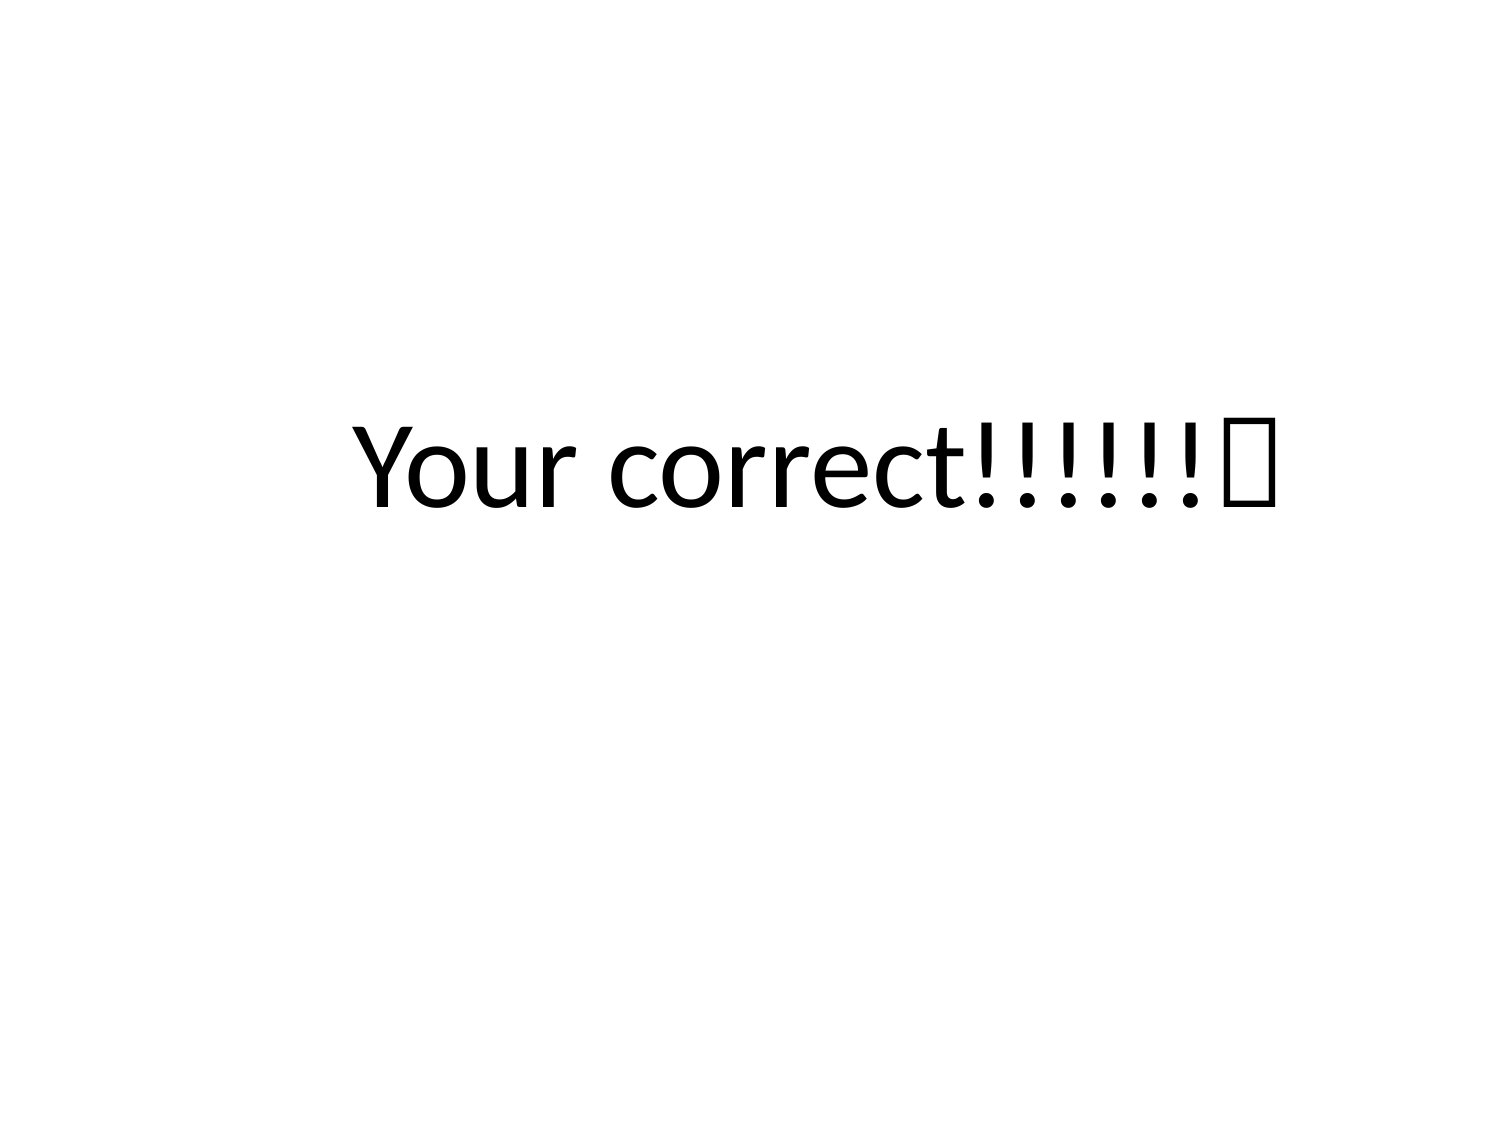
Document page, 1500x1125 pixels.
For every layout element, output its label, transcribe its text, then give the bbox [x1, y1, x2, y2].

list Your correct!!!!!! [112, 375, 1350, 688]
